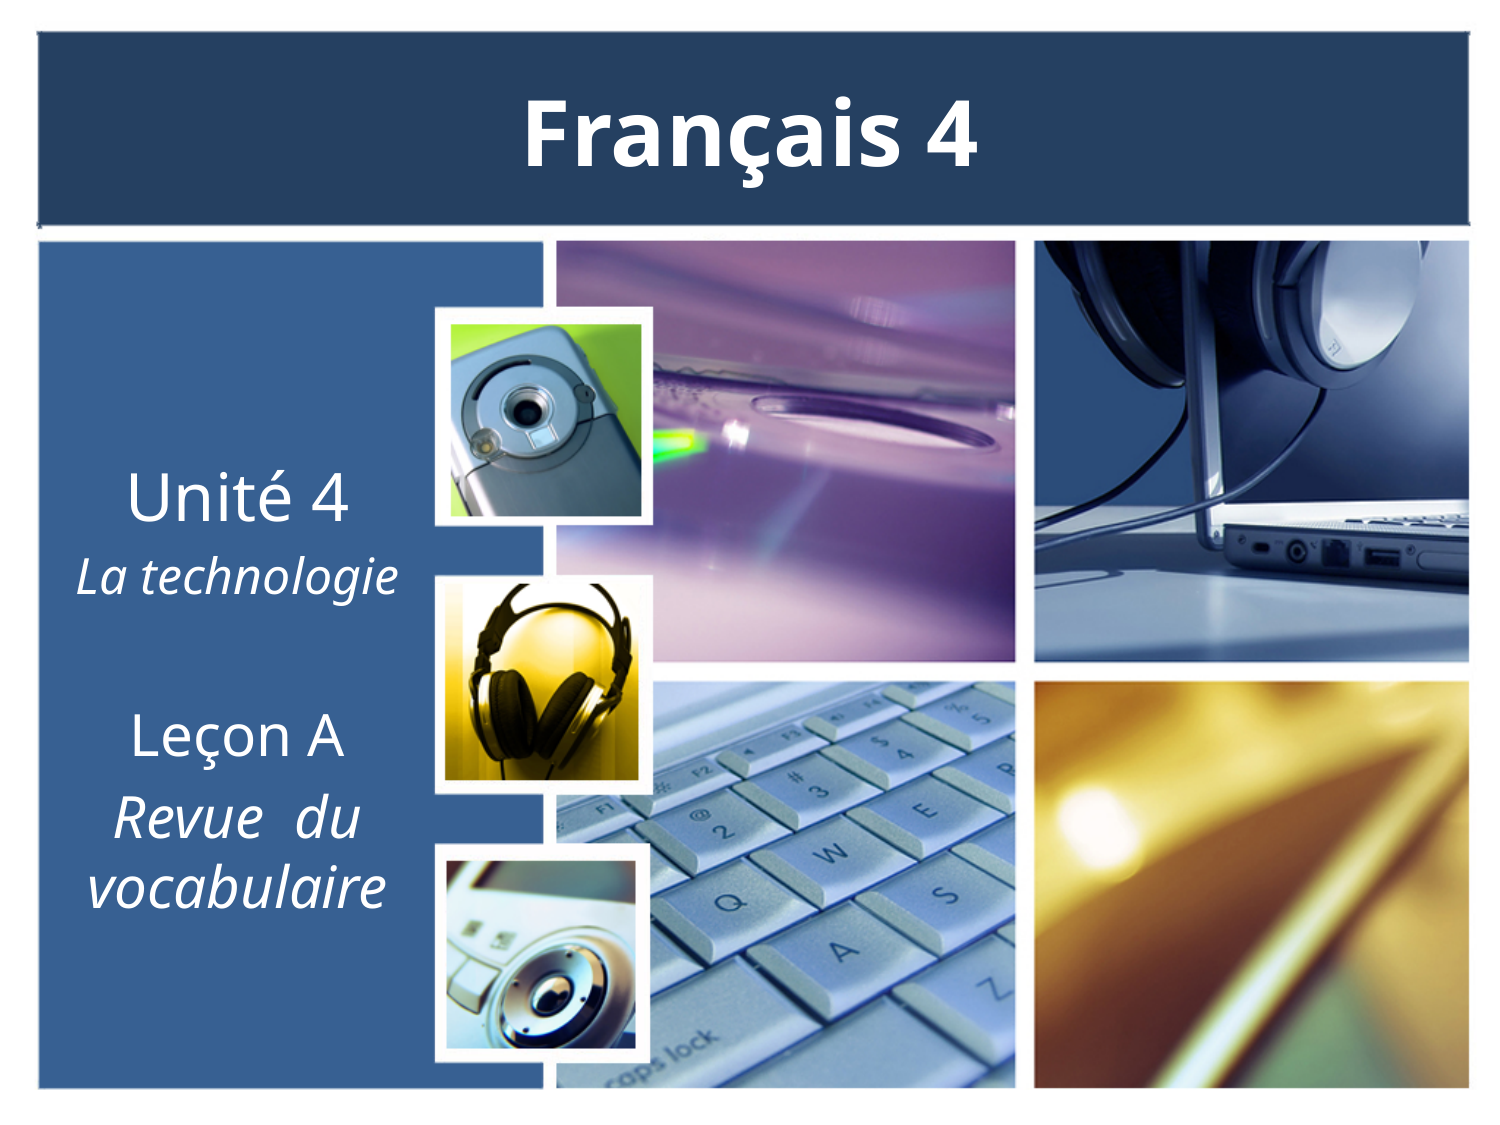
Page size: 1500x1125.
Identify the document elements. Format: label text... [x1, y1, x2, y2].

subtitle Unité 4 La technologie Leçon A Revue du vocabulaire [37, 312, 438, 1063]
picture [0, 0, 1500, 1125]
title Français 4 [37, 34, 1463, 225]
